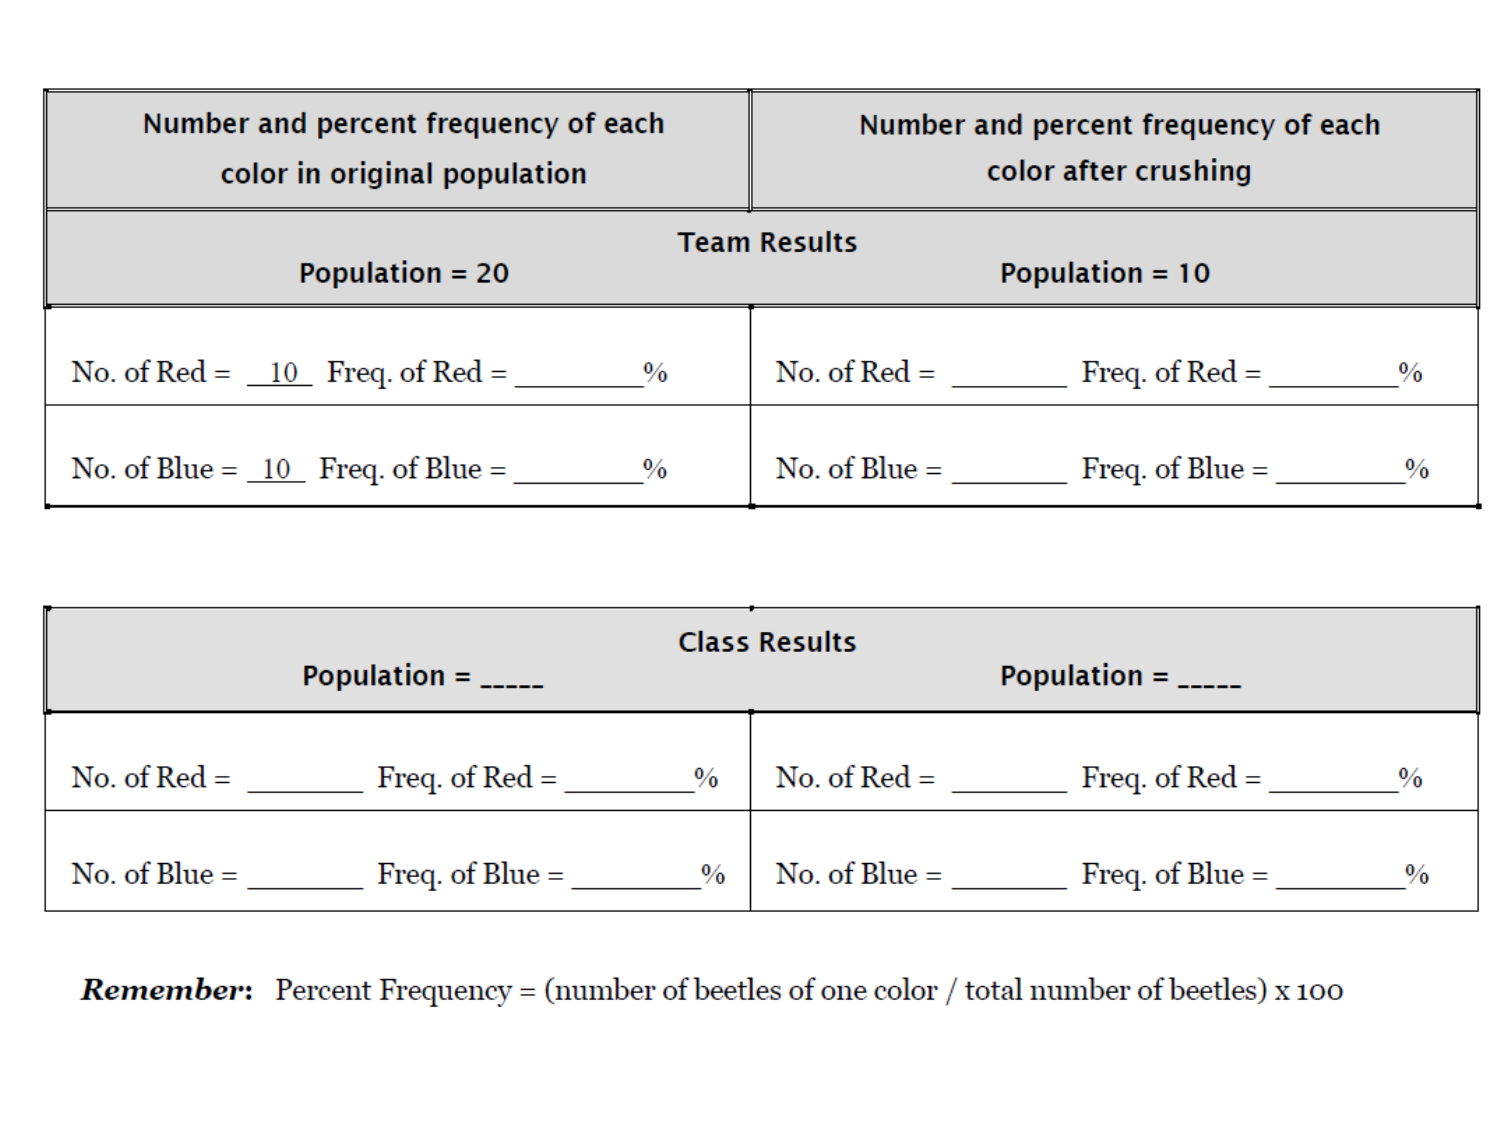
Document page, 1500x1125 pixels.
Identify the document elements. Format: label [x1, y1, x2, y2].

picture [0, 62, 1500, 1028]
